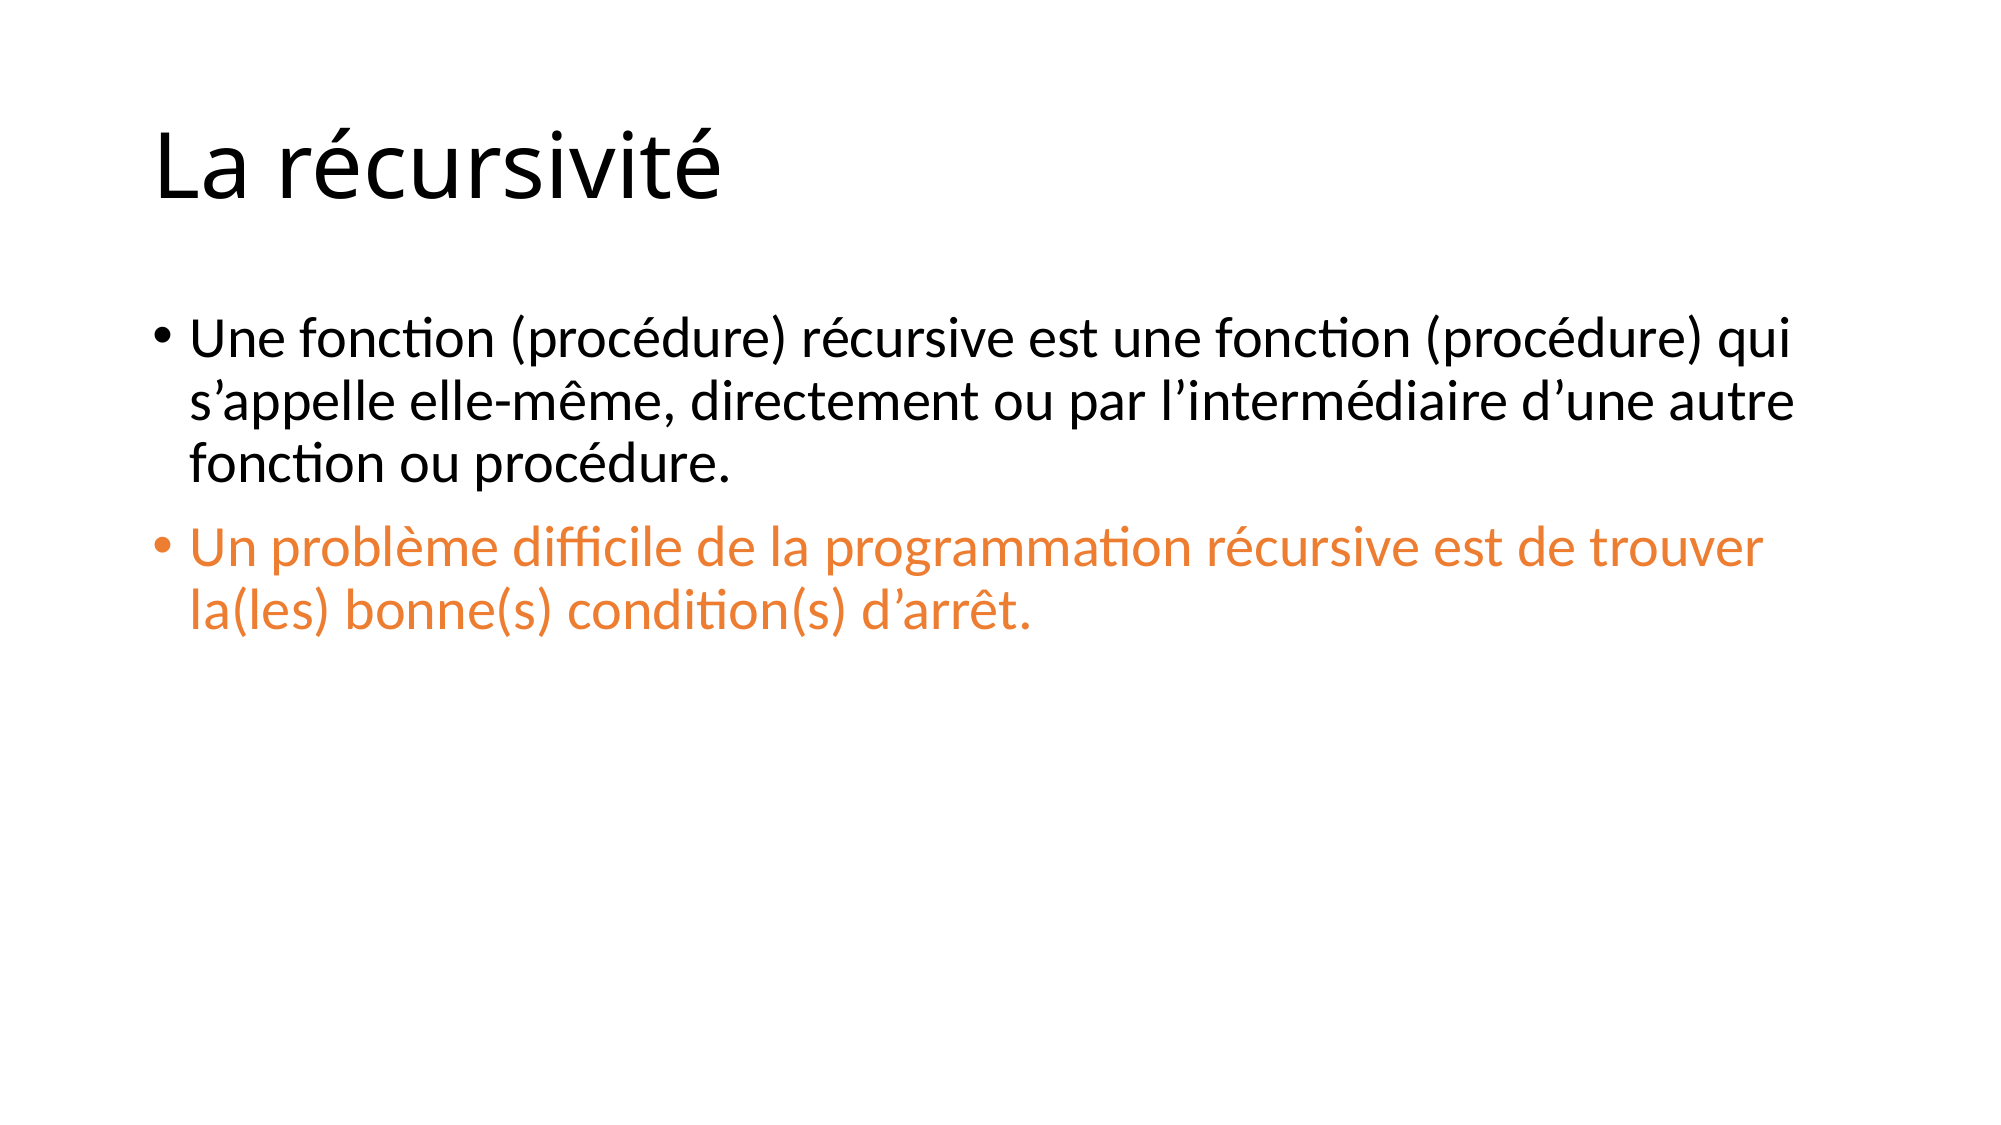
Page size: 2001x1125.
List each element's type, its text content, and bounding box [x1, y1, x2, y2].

title La récursivité [137, 59, 1863, 278]
list Une fonction (procédure) récursive est une fonction (procédure) qui s’appelle elle-même, directement ou par l’intermédiaire d’une autre fonction ou procédure. Un problème difficile de la programmation récursive est de trouver la(les) bonne(s) condition(s) d’arrêt. [137, 299, 1863, 1014]
